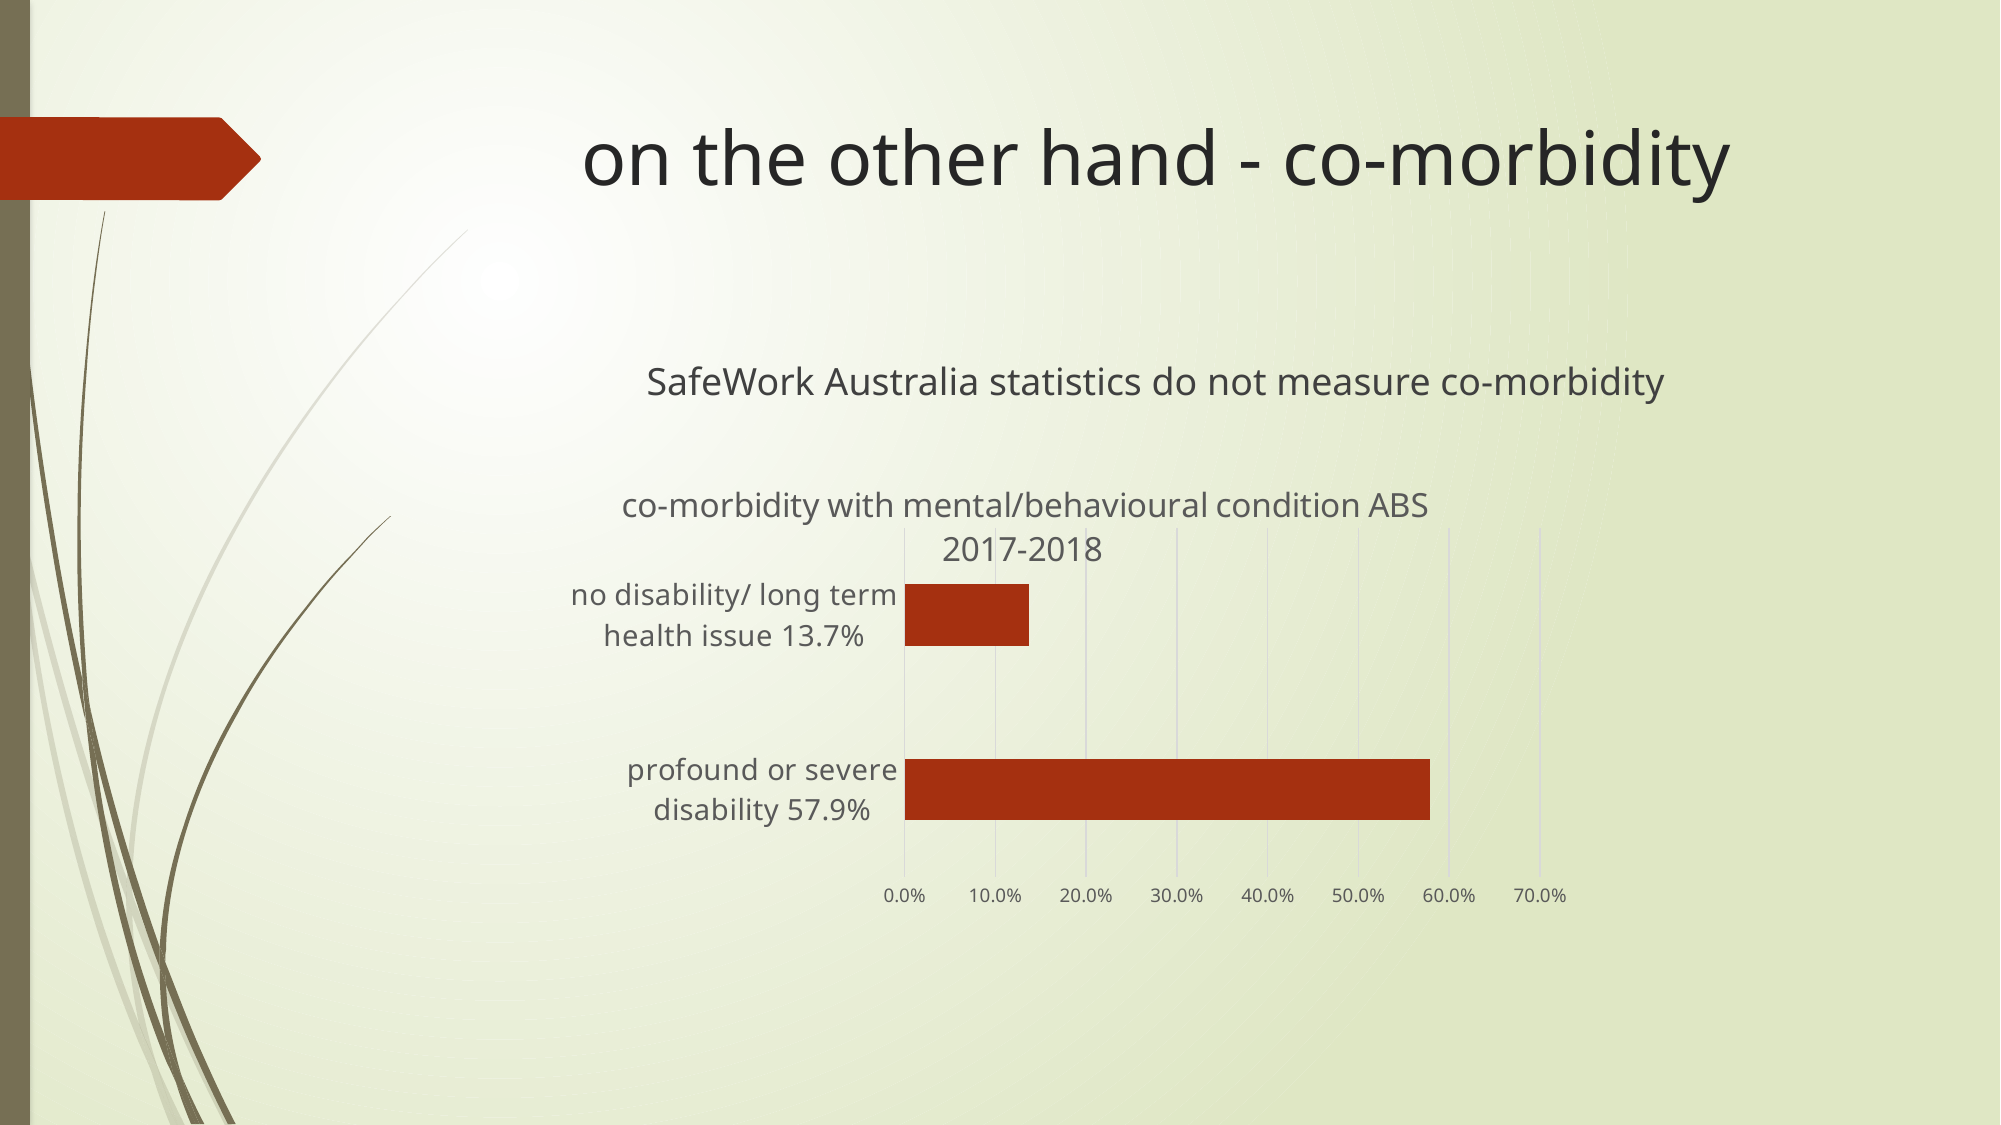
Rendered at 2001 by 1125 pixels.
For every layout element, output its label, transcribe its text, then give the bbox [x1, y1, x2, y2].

list SafeWork Australia statistics do not measure co-morbidity [424, 350, 1888, 970]
chart [502, 460, 1591, 936]
title on the other hand - co-morbidity [425, 102, 1888, 313]
